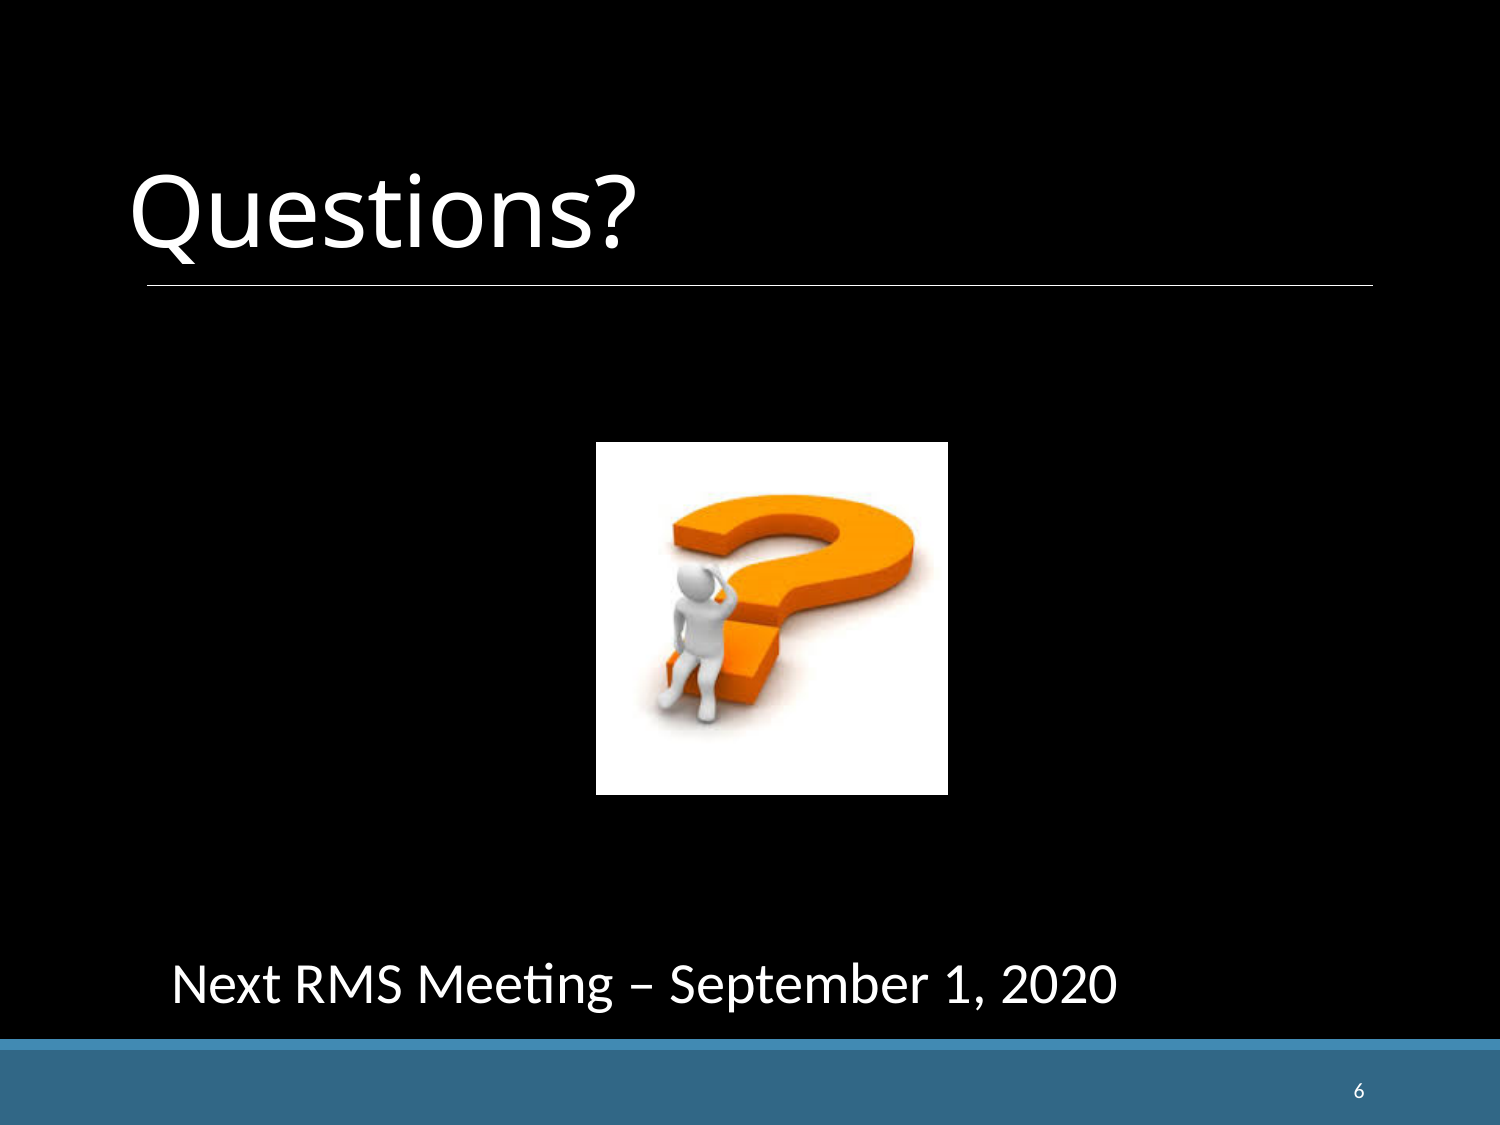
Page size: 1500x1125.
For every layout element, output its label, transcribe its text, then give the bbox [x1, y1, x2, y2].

title Questions? [112, 75, 1350, 275]
slide_number 6 [1218, 1059, 1380, 1120]
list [595, 442, 949, 796]
text_box Next RMS Meeting – September 1, 2020 [156, 937, 1134, 1023]
